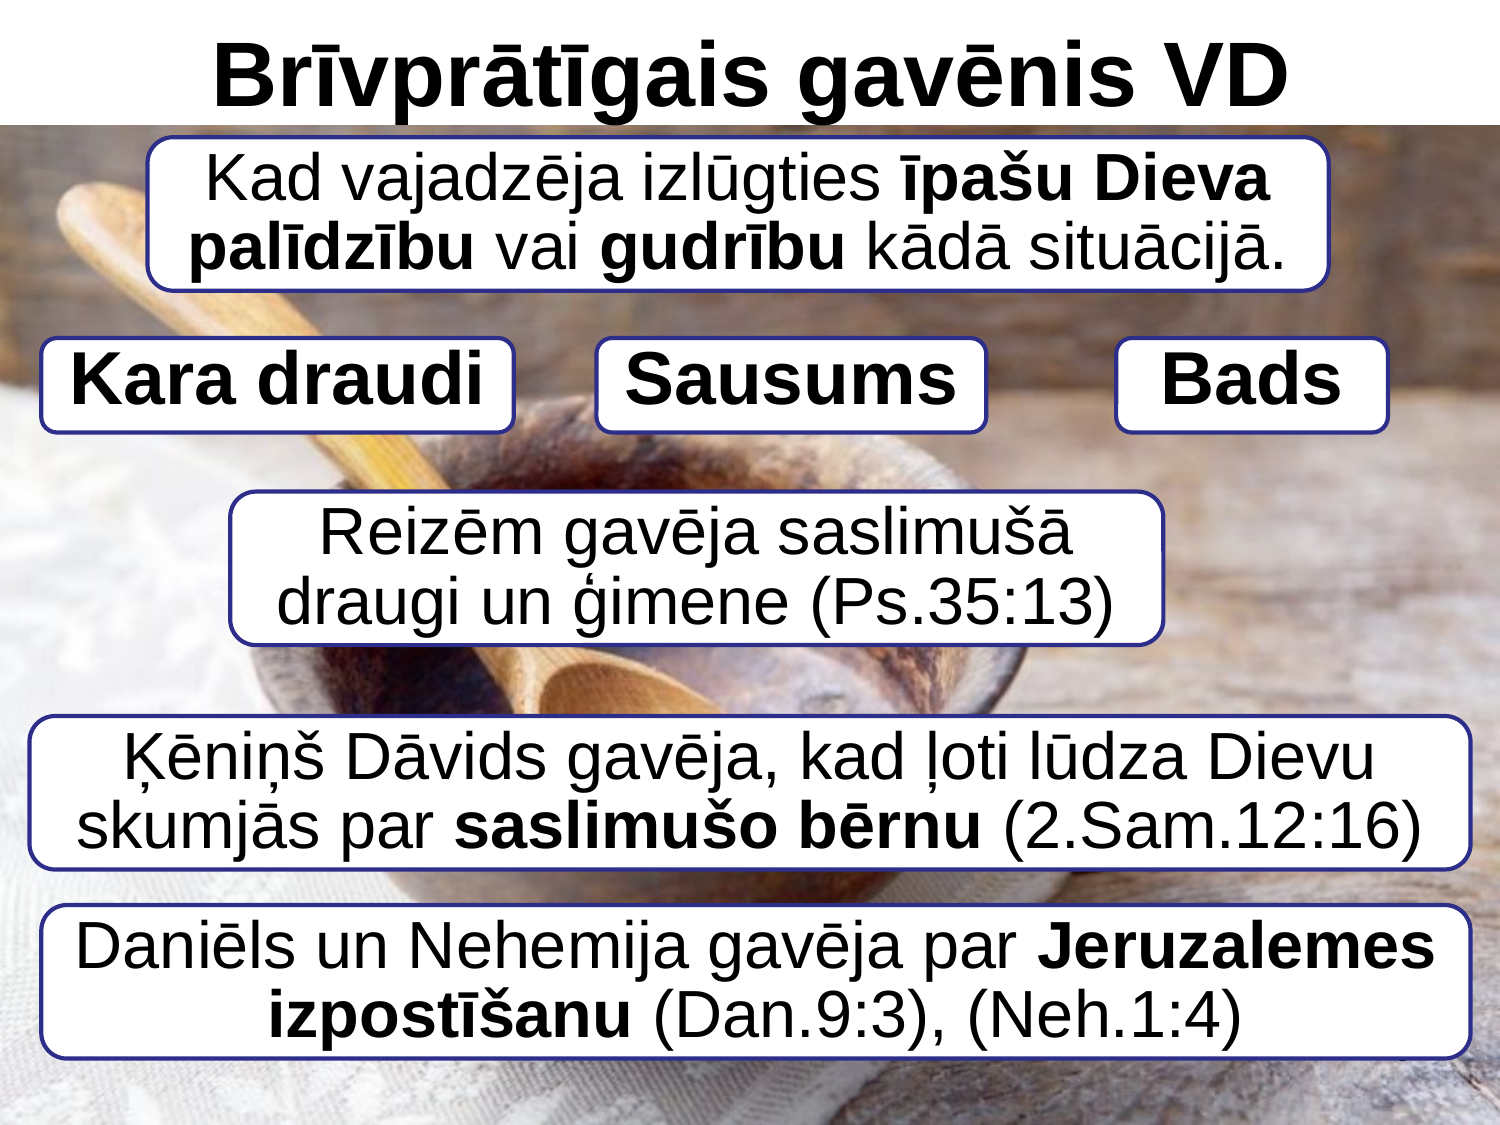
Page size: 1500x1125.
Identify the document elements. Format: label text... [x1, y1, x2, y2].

title Brīvprātīgais gavēnis VD [76, 0, 1428, 123]
picture [0, 125, 1500, 1125]
